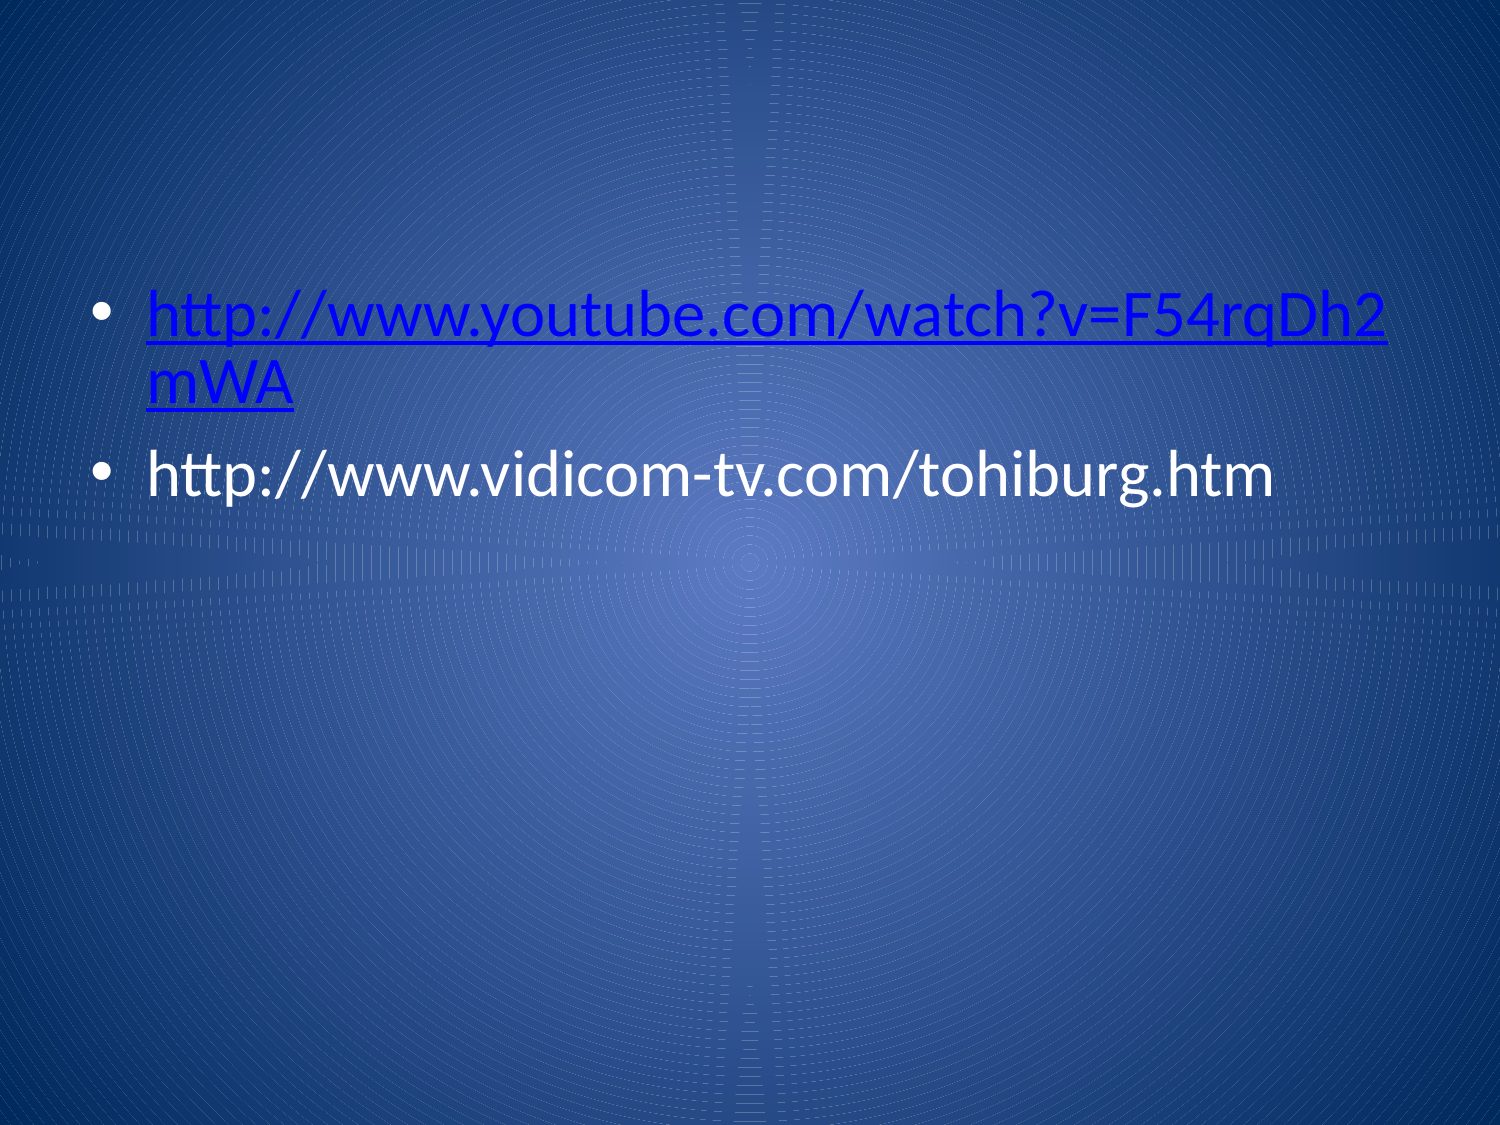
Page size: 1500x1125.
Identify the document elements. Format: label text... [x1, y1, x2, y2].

list http://www.youtube.com/watch?v=F54rqDh2mWA http://www.vidicom-tv.com/tohiburg.htm [75, 262, 1425, 1005]
